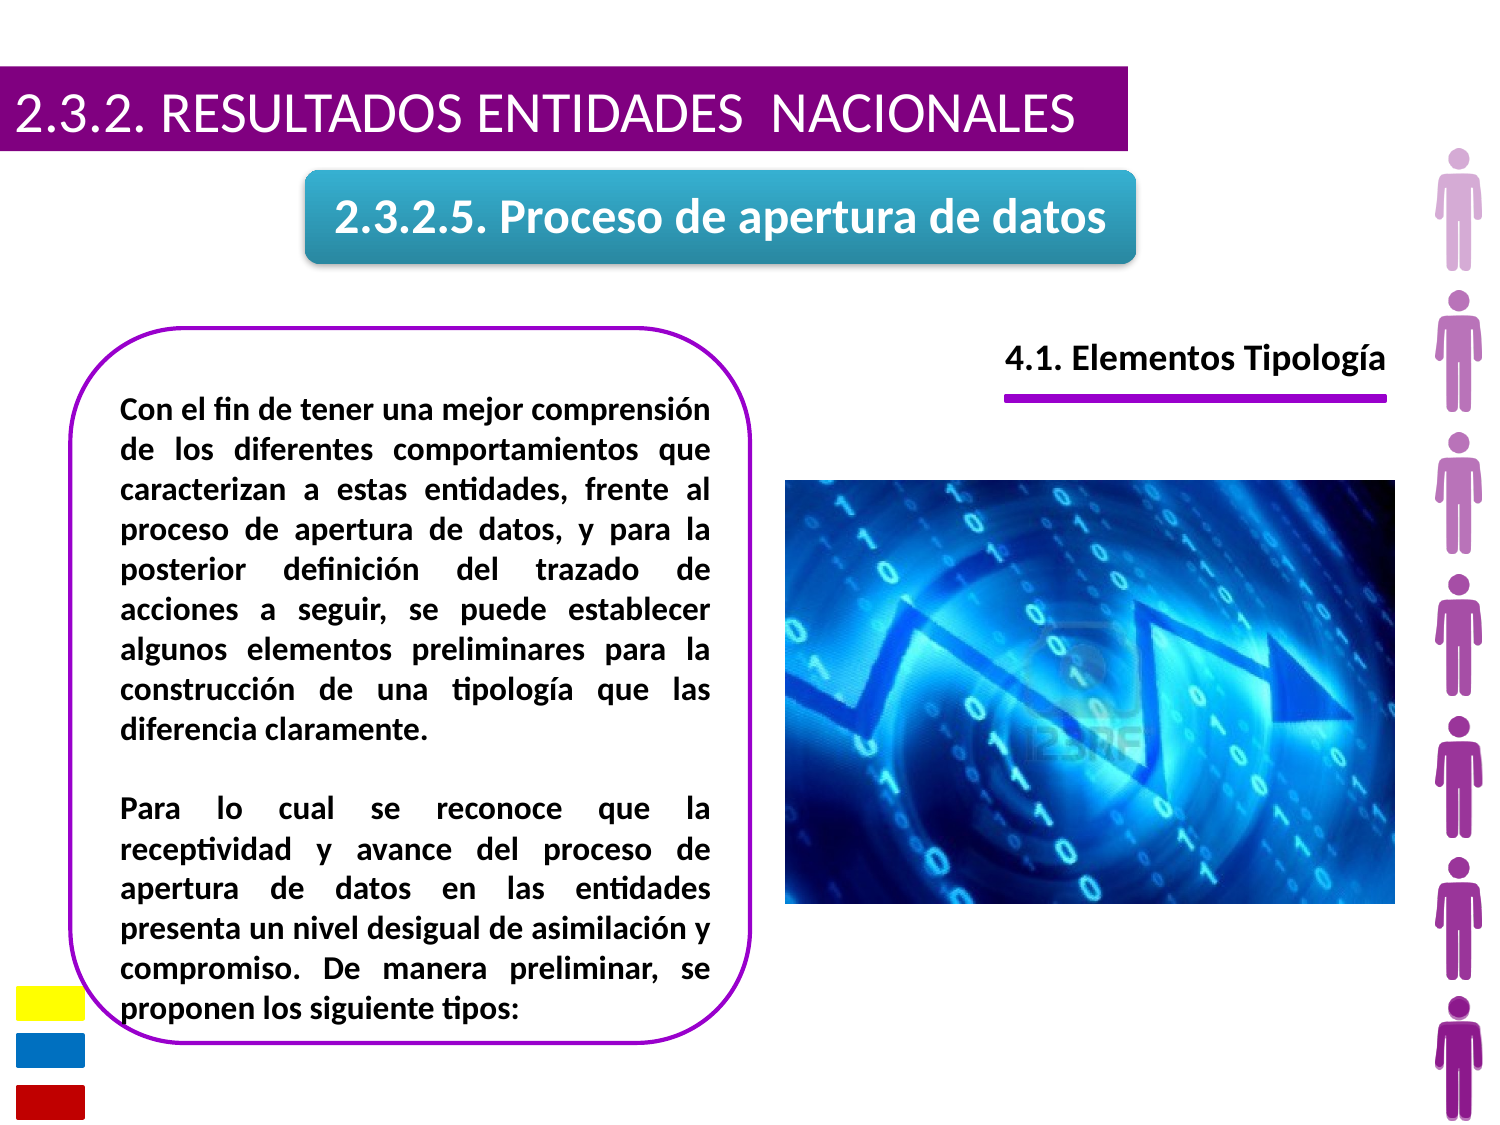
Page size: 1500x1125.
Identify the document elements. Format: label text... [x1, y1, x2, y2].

picture [1434, 573, 1482, 696]
text_box Con el fin de tener una mejor comprensión de los diferentes comportamientos que caracterizan a estas entidades, frente al proceso de apertura de datos, y para la posterior definición del trazado de acciones a seguir, se puede establecer algunos elementos preliminares para la construcción de una tipología que las diferencia claramente. Para lo cual se reconoce que la receptividad y avance del proceso de apertura de datos en las entidades presenta un nivel desigual de asimilación y compromiso. De manera preliminar, se proponen los siguiente tipos: [105, 380, 727, 1034]
picture [1434, 857, 1482, 980]
text_box [68, 326, 753, 1015]
picture [1434, 290, 1482, 413]
picture [1434, 148, 1482, 271]
text_box [16, 986, 85, 1021]
picture [1434, 996, 1483, 1122]
text_box 2.3.2. RESULTADOS ENTIDADES NACIONALES [0, 66, 1128, 152]
text_box [16, 1085, 85, 1120]
text_box 4.1. Elementos Tipología [990, 325, 1402, 386]
picture [784, 480, 1395, 904]
picture [1434, 432, 1482, 555]
text_box [1004, 394, 1387, 403]
picture [1434, 715, 1483, 838]
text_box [304, 163, 1137, 271]
text_box [16, 1033, 85, 1068]
text_box [134, 1034, 686, 1046]
